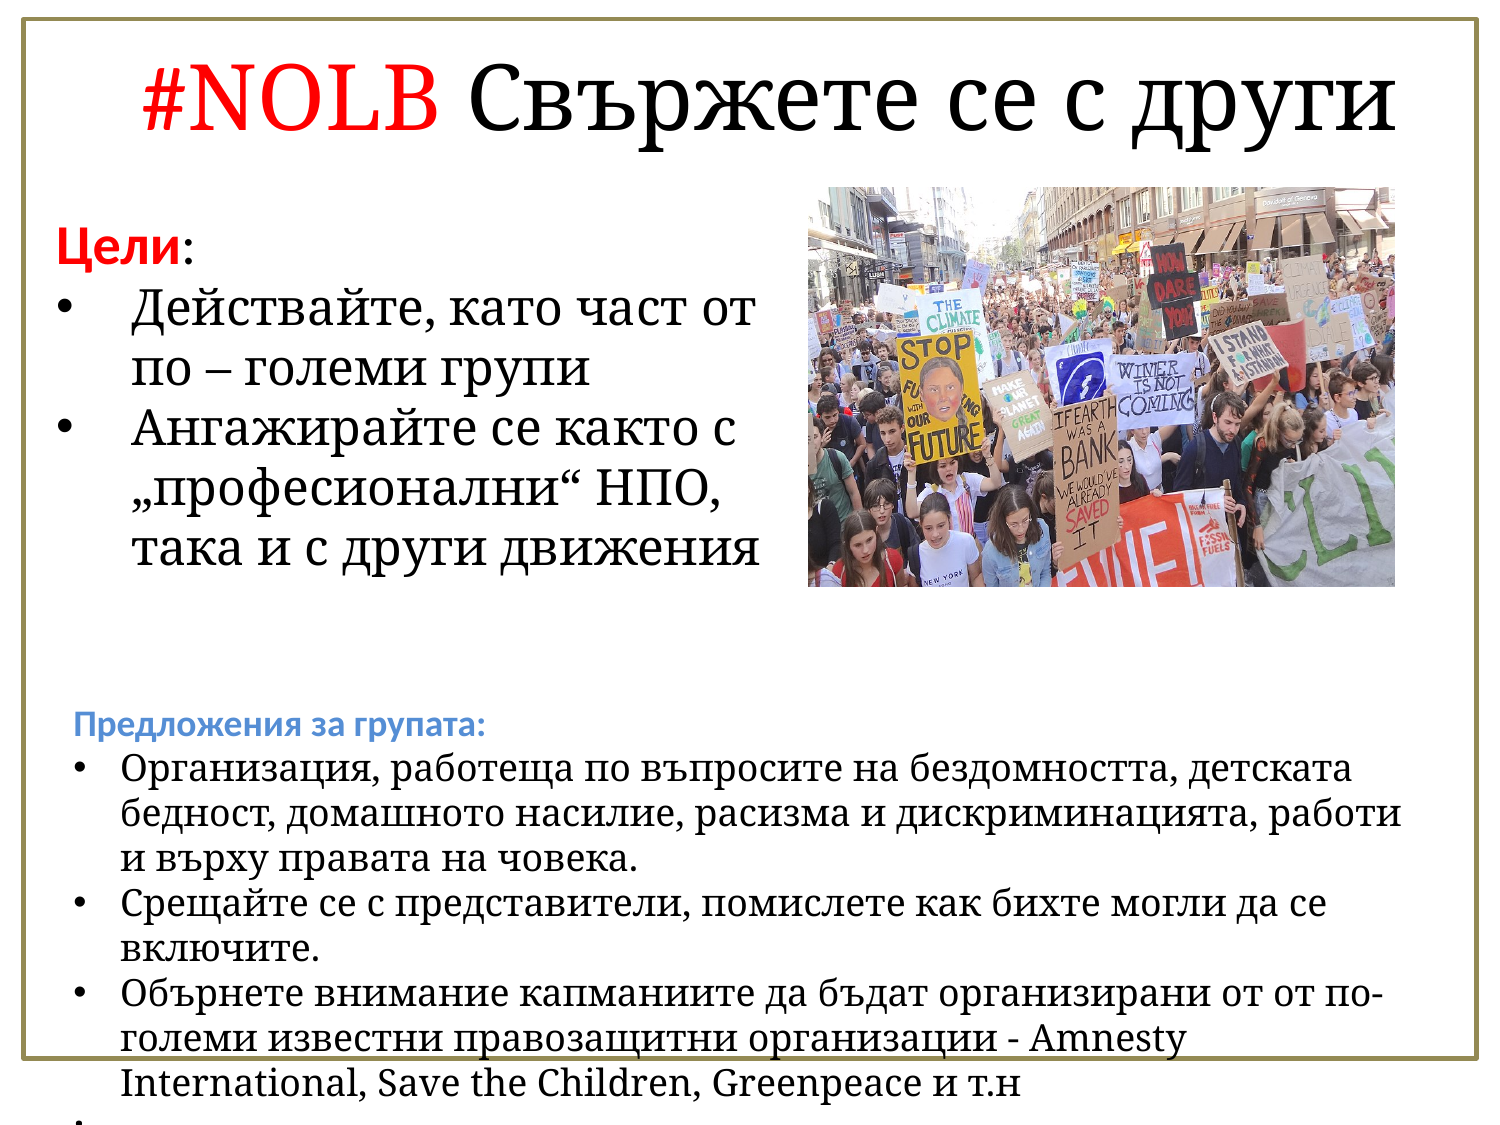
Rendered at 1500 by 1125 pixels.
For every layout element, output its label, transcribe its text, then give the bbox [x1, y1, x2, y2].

text_box Предложения за групата: Организация, работеща по въпросите на бездомността, детската бедност, домашното насилие, расизма и дискриминацията, работи и върху правата на човека. Срещайте се с представители, помислете как бихте могли да се включите. Обърнете внимание капманиите да бъдат организирани от от по-големи известни правозащитни организации - Amnesty International, Save the Children, Greenpeace и т.н : [58, 691, 1449, 1125]
text_box #NOLB Свържете се с други [95, 0, 1445, 188]
text_box [21, 17, 1479, 1061]
text_box Цели: Действайте, като част от по – големи групи Ангажирайте се както с „професионални“ НПО, така и с други движения [41, 200, 803, 583]
picture [808, 187, 1395, 588]
